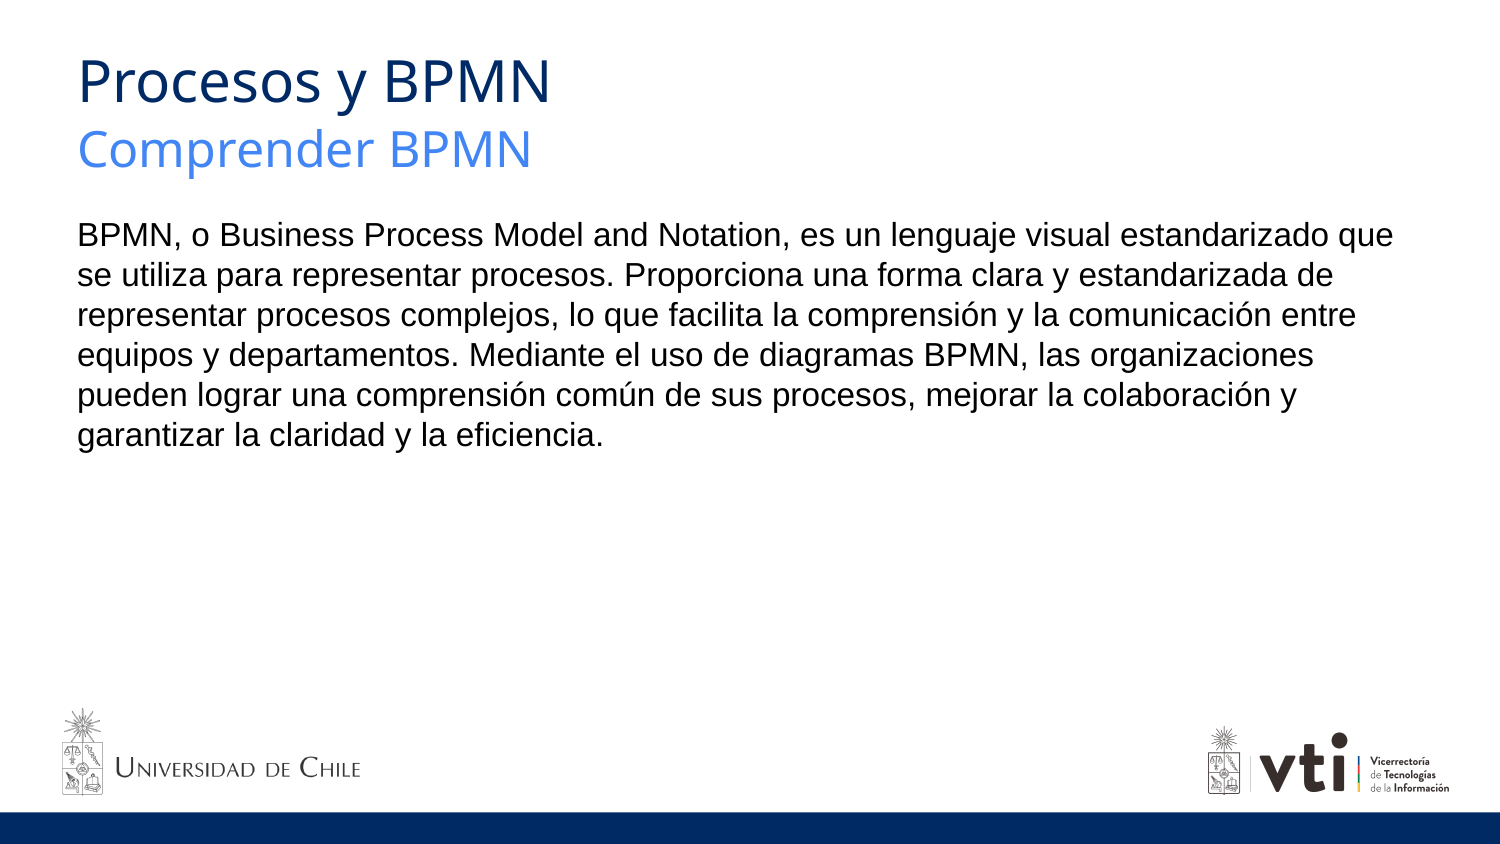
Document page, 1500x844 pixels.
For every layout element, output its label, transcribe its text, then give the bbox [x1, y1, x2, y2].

picture [1208, 726, 1449, 795]
list Comprender BPMN [62, 102, 1330, 182]
picture [62, 708, 360, 796]
title Procesos y BPMN [62, 39, 1330, 102]
text_box BPMN, o Business Process Model and Notation, es un lenguaje visual estandarizado que se utiliza para representar procesos. Proporciona una forma clara y estandarizada de representar procesos complejos, lo que facilita la comprensión y la comunicación entre equipos y departamentos. Mediante el uso de diagramas BPMN, las organizaciones pueden lograr una comprensión común de sus procesos, mejorar la colaboración y garantizar la claridad y la eficiencia. [62, 198, 1415, 469]
